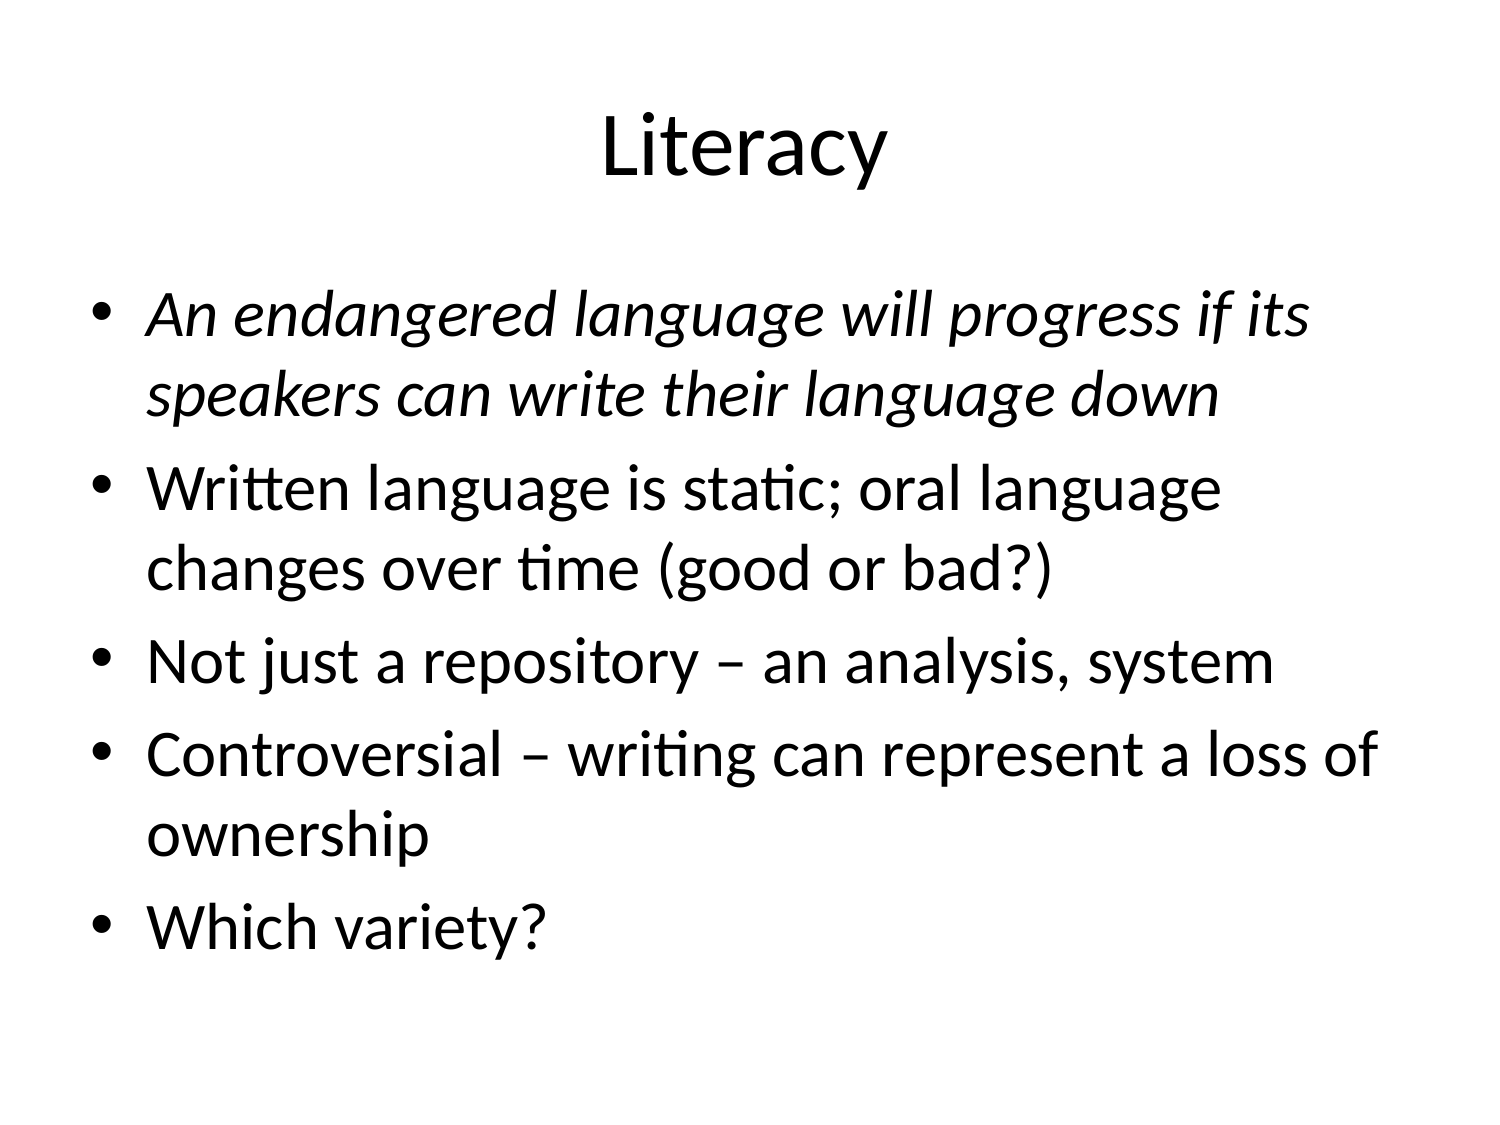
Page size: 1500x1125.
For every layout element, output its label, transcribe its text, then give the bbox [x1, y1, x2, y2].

title Literacy [75, 45, 1425, 233]
list An endangered language will progress if its speakers can write their language down Written language is static; oral language changes over time (good or bad?) Not just a repository – an analysis, system Controversial – writing can represent a loss of ownership Which variety? [75, 262, 1425, 1005]
